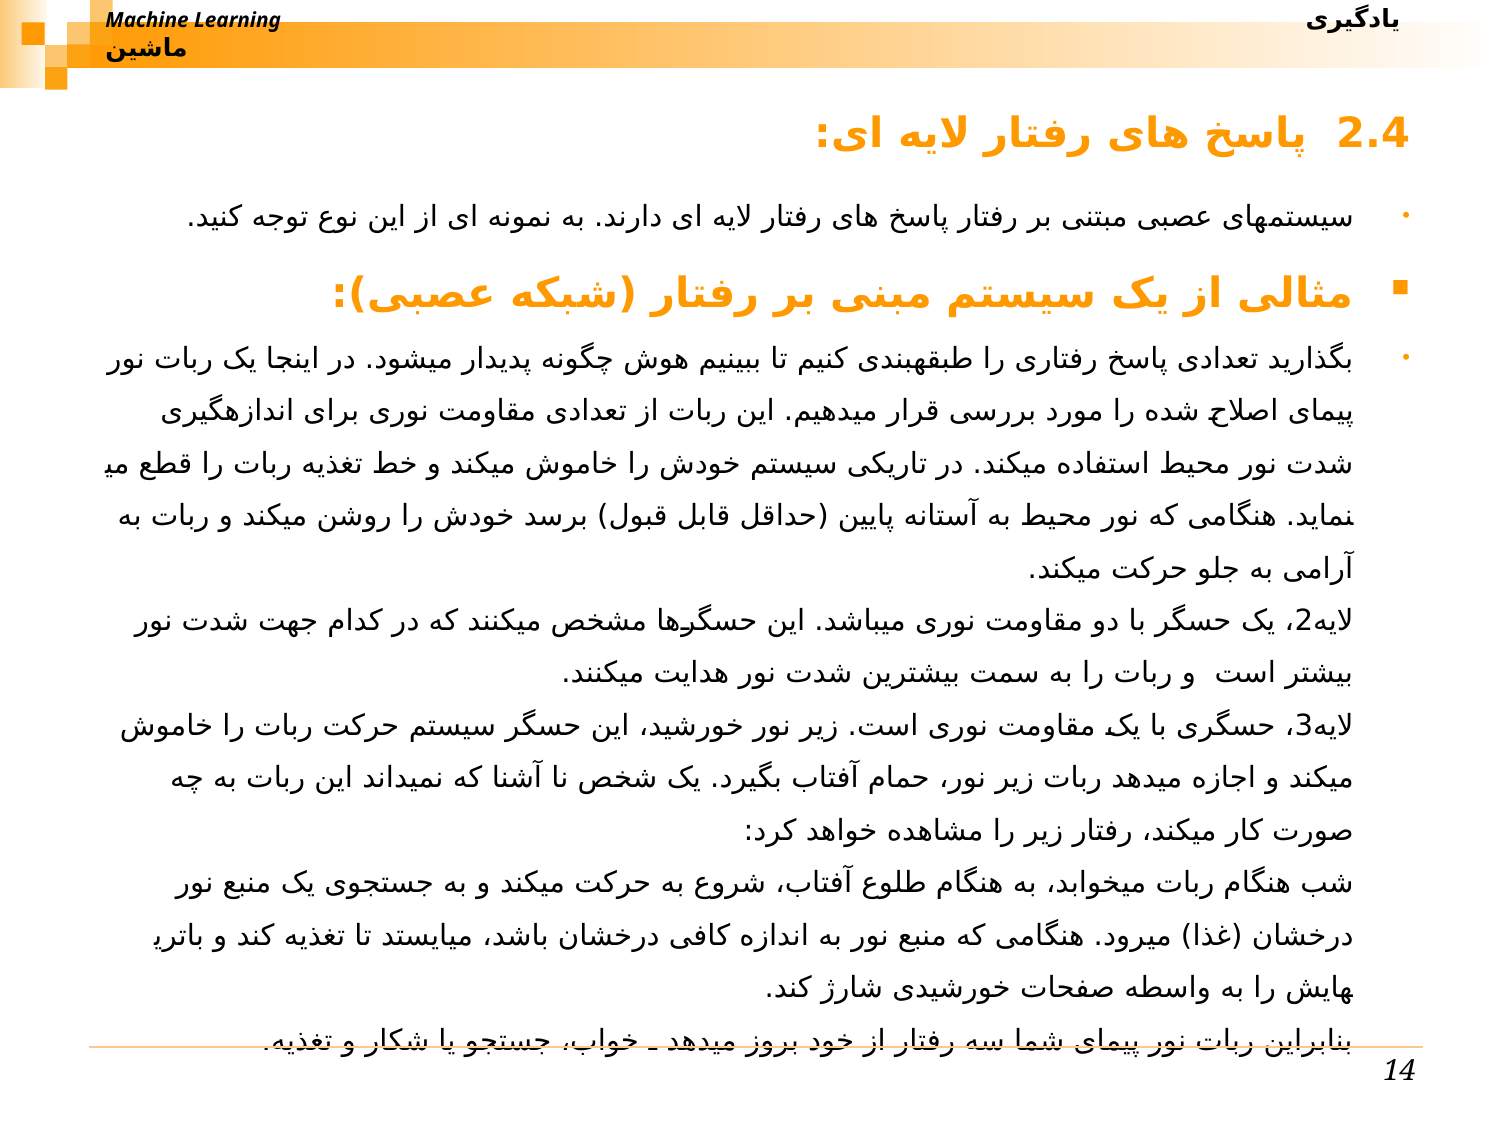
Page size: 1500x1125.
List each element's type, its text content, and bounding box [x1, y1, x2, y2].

list سيستم­های عصبی مبتنی بر رفتار پاسخ های رفتار لایه ای دارند. به نمونه ای از این نوع توجه کنید. مثالی از یک سیستم مبنی بر رفتار (شبکه عصبی): بگذاريد تعدادی پاسخ رفتاری را طبقه­بندی کنيم تا ببينيم هوش چگونه پديدار می­شود. در اينجا يک ربات نور­پيمای اصلاح شده را مورد بررسی قرار می­دهيم. اين ربات از تعدادی مقاومت نوری برای اندازه­گيری شدت نور محيط استفاده می­کند. در تاريکی سيستم خودش را خاموش می­کند و خط تغذيه ربات را قطع می­نمايد. هنگامی که نور محيط به آستانه پايين (حداقل قابل قبول) برسد خودش را روشن می­کند و ربات به آرامی به جلو حرکت می­کند. لايه2، يک حسگر با دو مقاومت نوری می­باشد. اين حسگرها مشخص می­کنند که در کدام جهت شدت نور بيشتر است و ربات را به سمت بيشترين شدت نور هدايت می­کنند. لايه3، حسگری با يک مقاومت نوری است. زير نور خورشيد، اين حسگر سيستم حرکت ربات را خاموش می­کند و اجازه می­دهد ربات زير نور، حمام آفتاب بگيرد. يک شخص نا آشنا که نمی­داند اين ربات به چه صورت کار می­کند، رفتار زير را مشاهده خواهد کرد: شب هنگام ربات می­خوابد، به هنگام طلوع آفتاب، شروع به حرکت می­کند و به جستجوی يک منبع نور درخشان (غذا) می­رود. هنگامی که منبع نور به اندازه کافی درخشان باشد، می­ايستد تا تغذيه کند و باتري­هايش را به واسطه صفحات خورشيدی شارژ کند. بنابراين ربات نور پيمای شما سه رفتار از خود بروز می­دهد ـ خواب، جستجو يا شکار و تغذيه. [75, 173, 1425, 1059]
text_box Machine Learning یادگیری ماشین [90, 22, 1471, 70]
text_box 2.4 پاسخ های رفتار لایه ای: [74, 89, 1425, 173]
slide_number 14 [1080, 1023, 1431, 1099]
